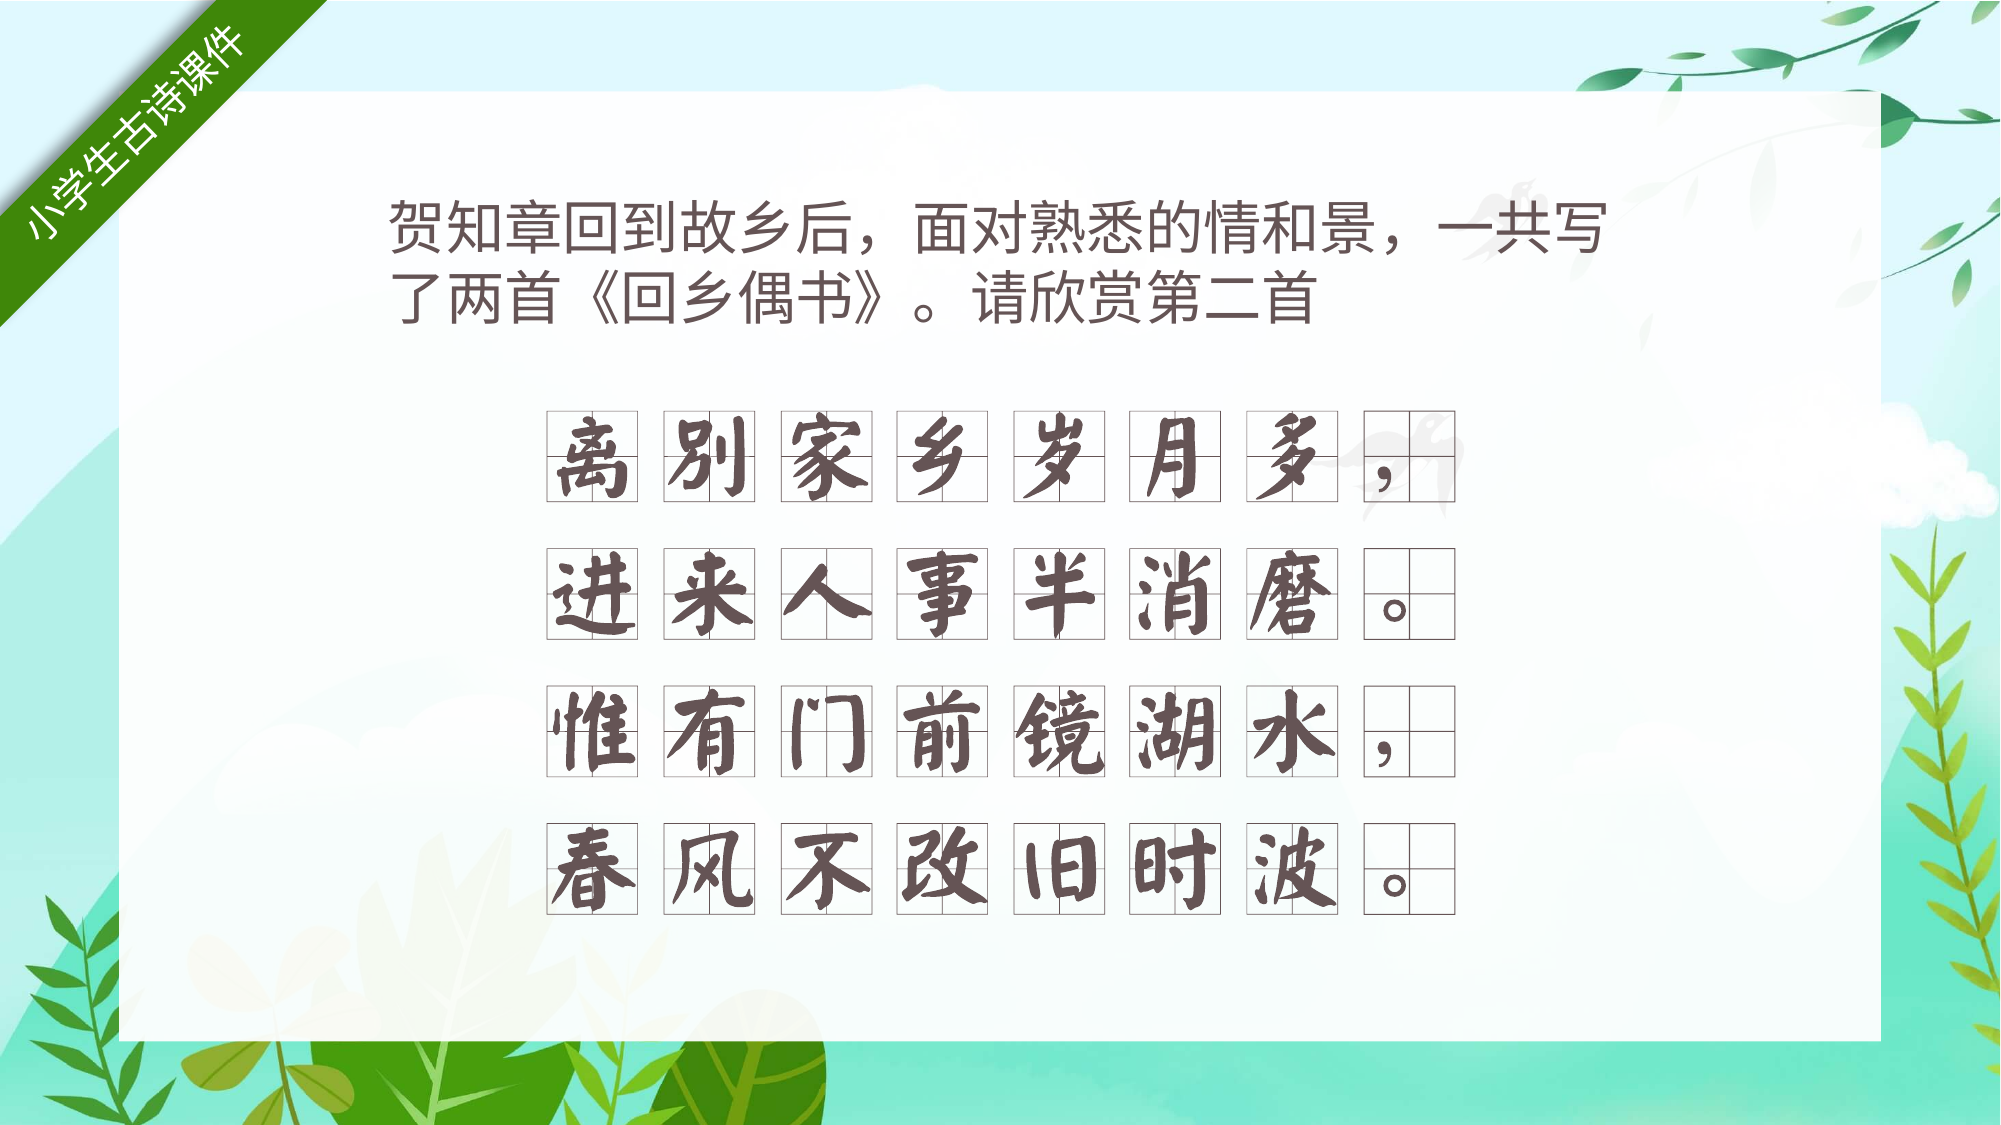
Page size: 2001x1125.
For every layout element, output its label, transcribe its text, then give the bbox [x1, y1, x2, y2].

text_box [1246, 685, 1339, 778]
text_box [1013, 823, 1106, 915]
text_box [896, 410, 988, 503]
text_box [1129, 823, 1221, 915]
text_box [1363, 548, 1456, 640]
text_box [663, 823, 756, 915]
text_box [1013, 685, 1106, 778]
picture [0, 1, 2001, 1125]
text_box [1246, 410, 1339, 503]
text_box [546, 548, 638, 640]
text_box [1013, 410, 1106, 503]
text_box [1363, 685, 1456, 778]
text_box [1129, 548, 1221, 640]
text_box [546, 685, 638, 778]
text_box [1129, 410, 1221, 503]
text_box [663, 685, 756, 778]
text_box [1013, 548, 1106, 640]
text_box [663, 548, 756, 640]
text_box [1246, 823, 1339, 915]
text_box [896, 548, 988, 640]
text_box [546, 410, 638, 503]
text_box 贺知章回到故乡后，面对熟悉的情和景，一共写了两首《回乡偶书》。请欣赏第二首 [373, 184, 1627, 339]
text_box [1246, 548, 1339, 640]
picture [0, 1, 214, 215]
text_box [1129, 685, 1221, 778]
text_box [1363, 823, 1456, 915]
text_box [896, 823, 988, 915]
text_box [780, 685, 873, 778]
text_box [1363, 410, 1456, 503]
text_box [780, 548, 873, 640]
text_box [546, 823, 638, 915]
text_box [780, 410, 873, 503]
text_box [663, 410, 756, 503]
text_box [780, 823, 873, 915]
text_box [896, 685, 988, 778]
